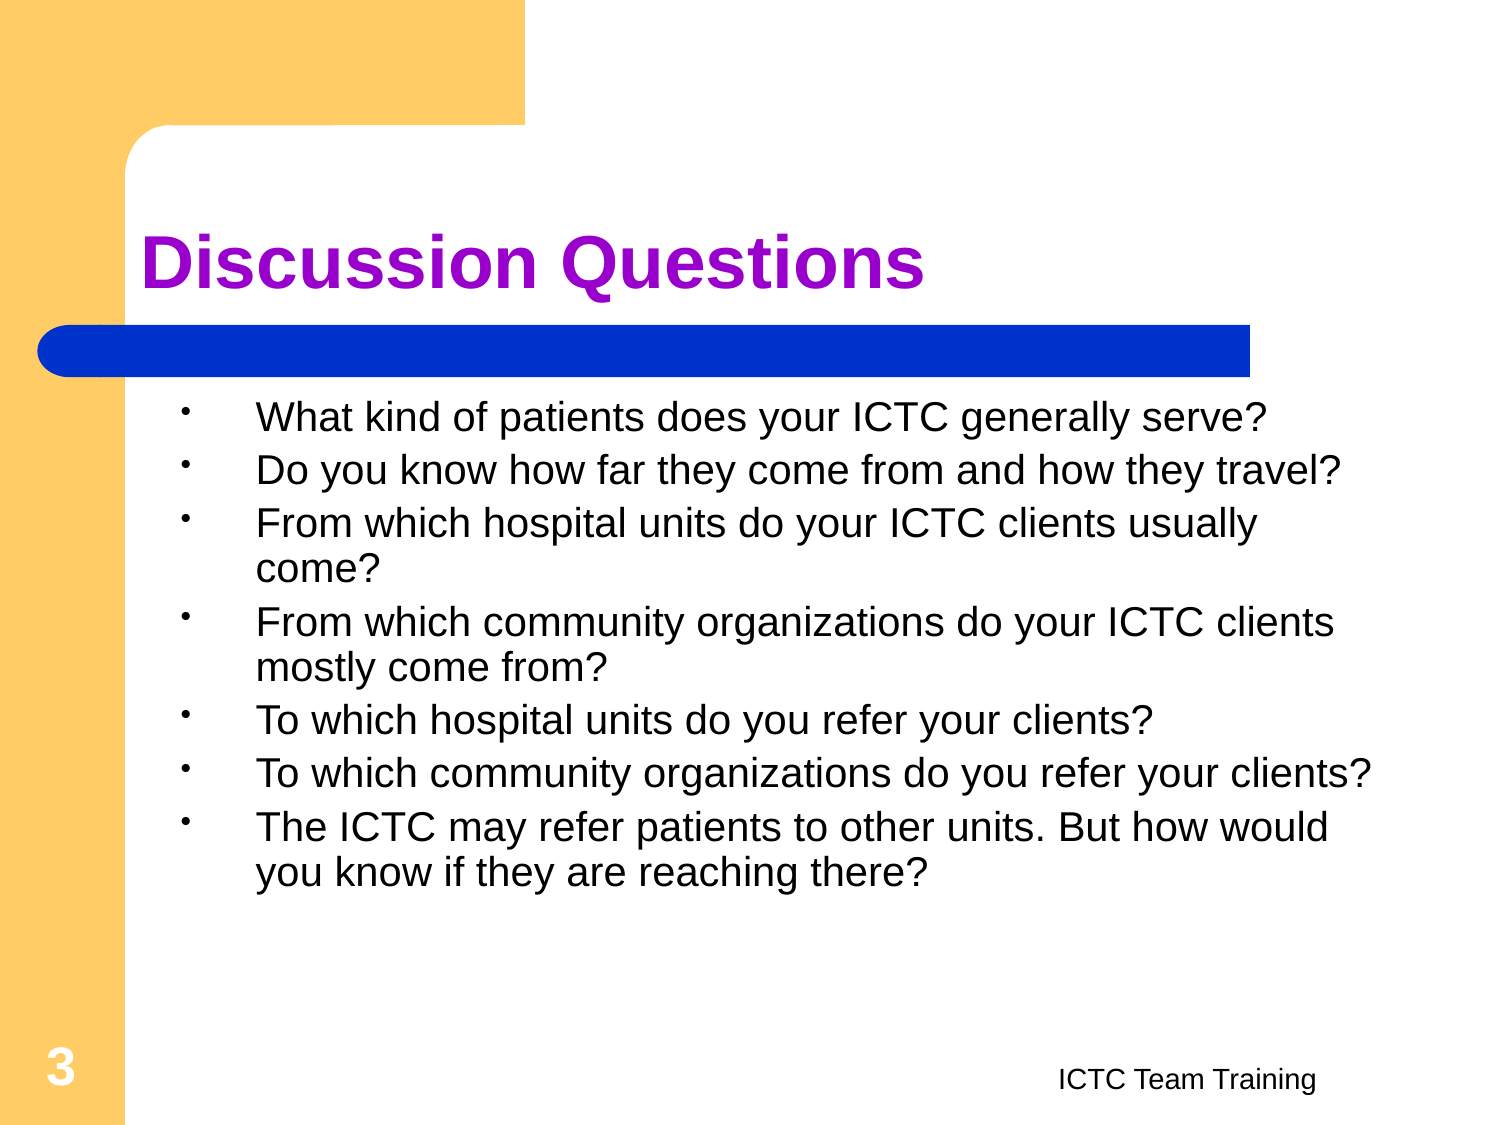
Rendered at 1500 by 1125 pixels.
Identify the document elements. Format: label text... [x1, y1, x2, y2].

list What kind of patients does your ICTC generally serve? Do you know how far they come from and how they travel? From which hospital units do your ICTC clients usually come? From which community organizations do your ICTC clients mostly come from? To which hospital units do you refer your clients? To which community organizations do you refer your clients? The ICTC may refer patients to other units. But how would you know if they are reaching there? [137, 387, 1400, 999]
footer ICTC Team Training [949, 1024, 1426, 1104]
title Discussion Questions [124, 124, 1426, 313]
slide_number 3 [13, 1023, 111, 1105]
